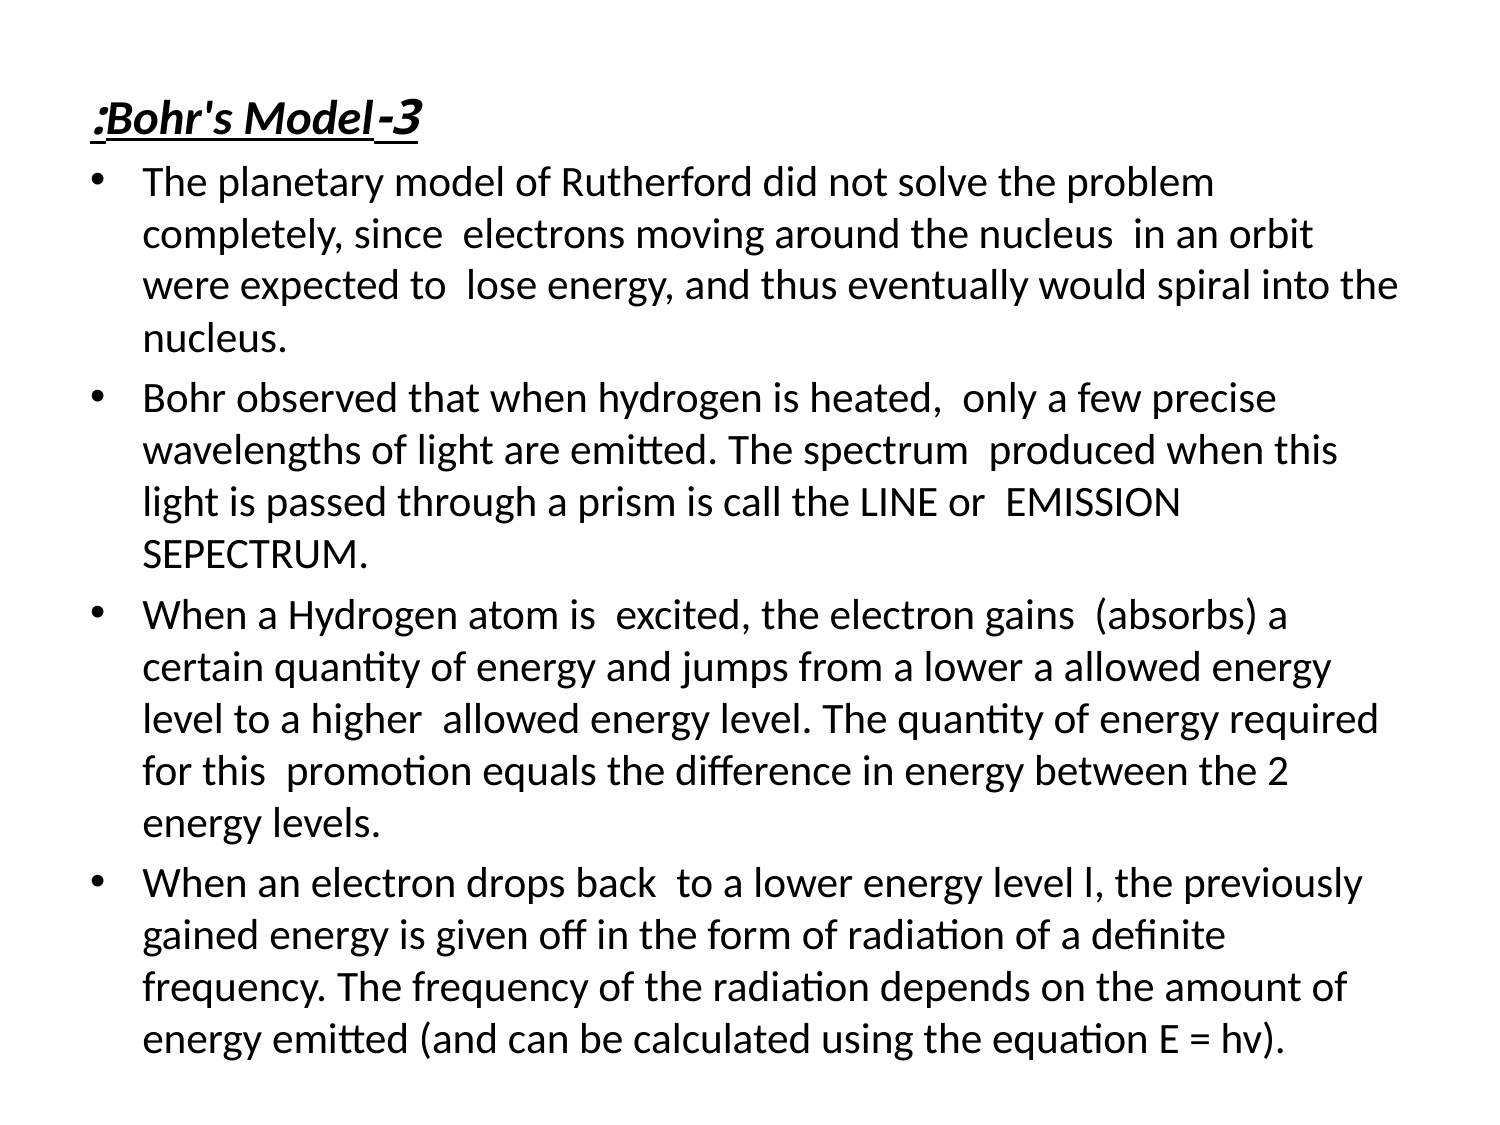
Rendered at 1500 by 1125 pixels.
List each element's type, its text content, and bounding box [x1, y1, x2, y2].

list 3-Bohr's Model: The planetary model of Rutherford did not solve the problem completely, since electrons moving around the nucleus in an orbit were expected to lose energy, and thus eventually would spiral into the nucleus. Bohr observed that when hydrogen is heated, only a few precise wavelengths of light are emitted. The spectrum produced when this light is passed through a prism is call the LINE or EMISSION SEPECTRUM. When a Hydrogen atom is excited, the electron gains (absorbs) a certain quantity of energy and jumps from a lower a allowed energy level to a higher allowed energy level. The quantity of energy required for this promotion equals the difference in energy between the 2 energy levels. When an electron drops back to a lower energy level l, the previously gained energy is given off in the form of radiation of a definite frequency. The frequency of the radiation depends on the amount of energy emitted (and can be calculated using the equation E = hv). [75, 78, 1425, 1083]
